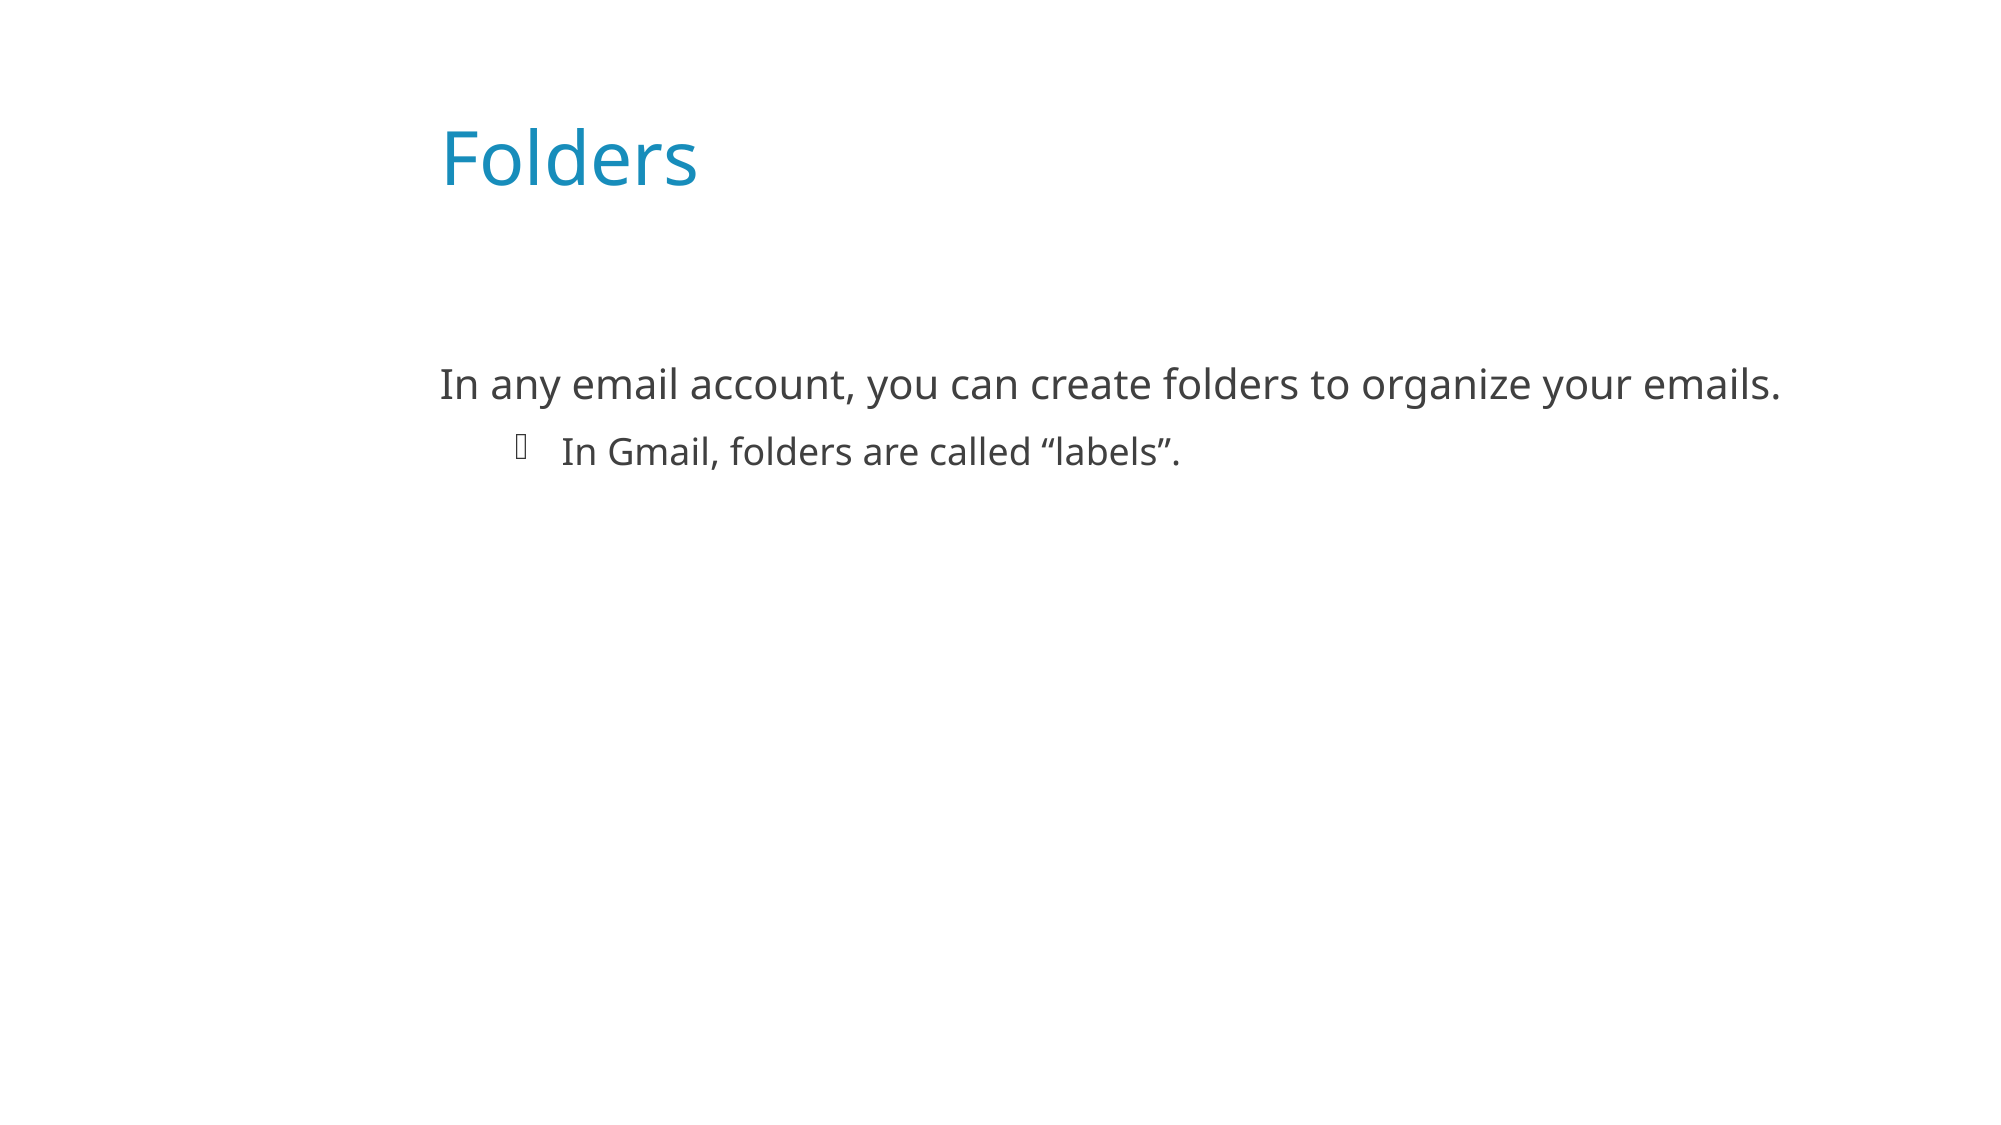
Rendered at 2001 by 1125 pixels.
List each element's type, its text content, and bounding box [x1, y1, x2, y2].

title Folders [425, 102, 1888, 313]
list In any email account, you can create folders to organize your emails. In Gmail, folders are called “labels”. [424, 350, 1888, 1074]
